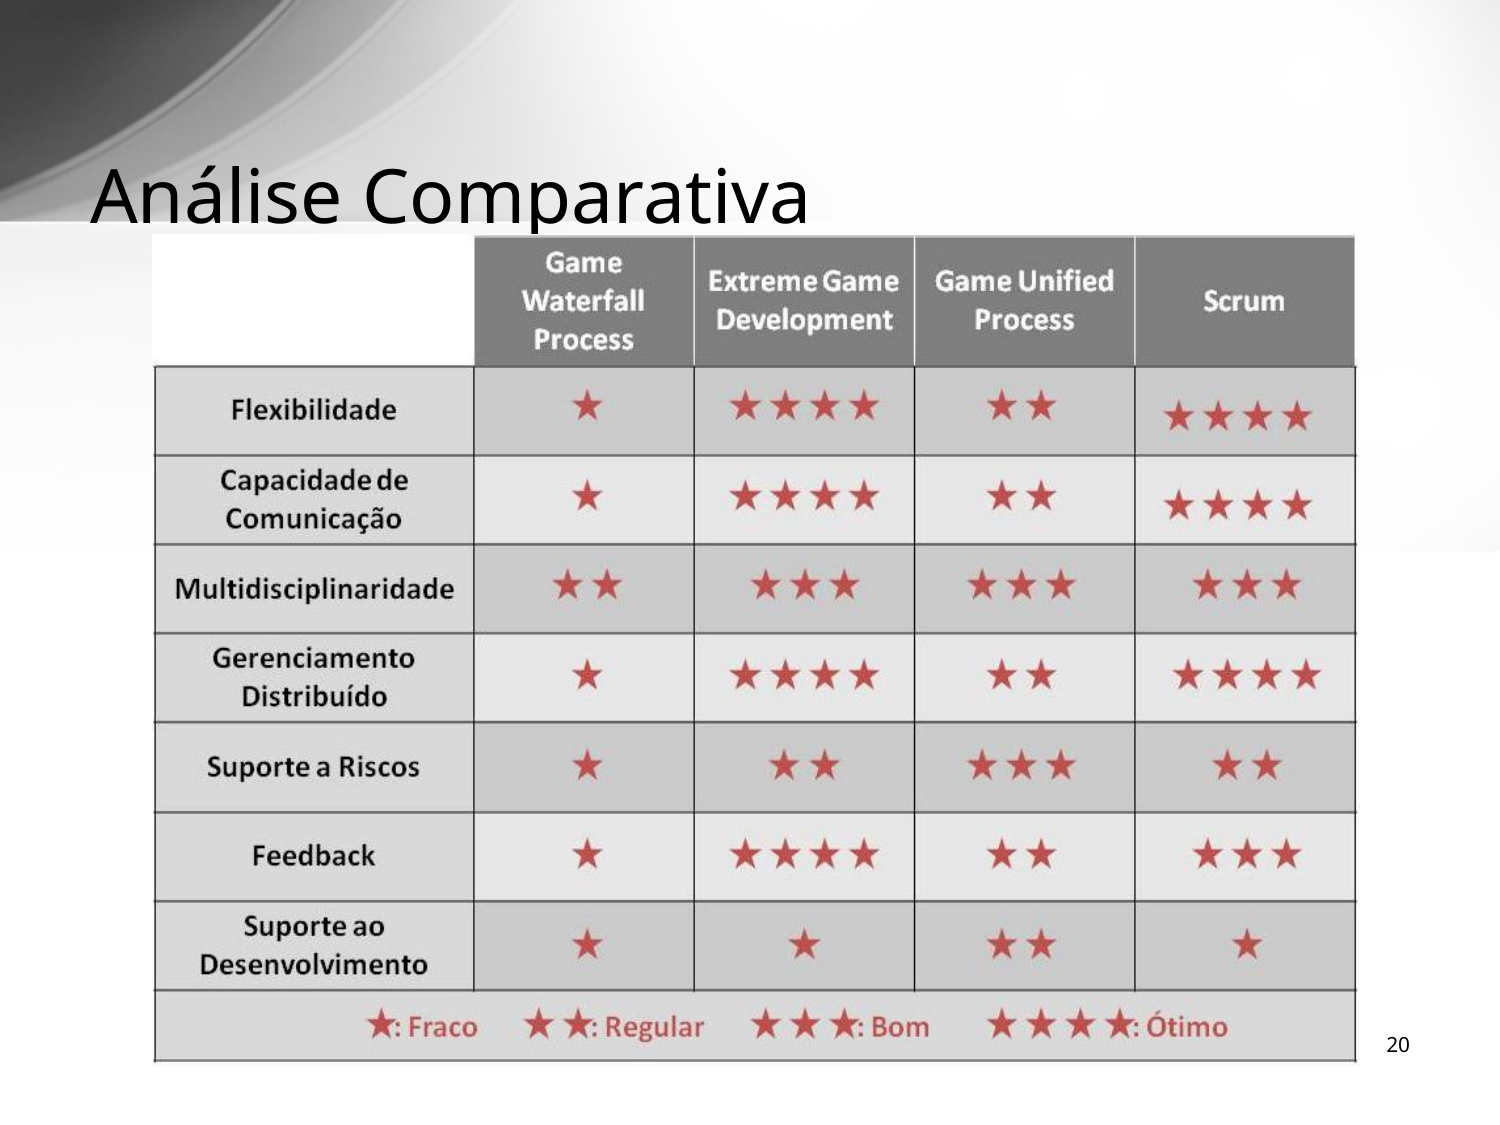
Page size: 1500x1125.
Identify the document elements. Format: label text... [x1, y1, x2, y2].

title Análise Comparativa [74, 58, 1426, 247]
slide_number 20 [1074, 1024, 1425, 1103]
picture [0, 0, 1500, 1125]
